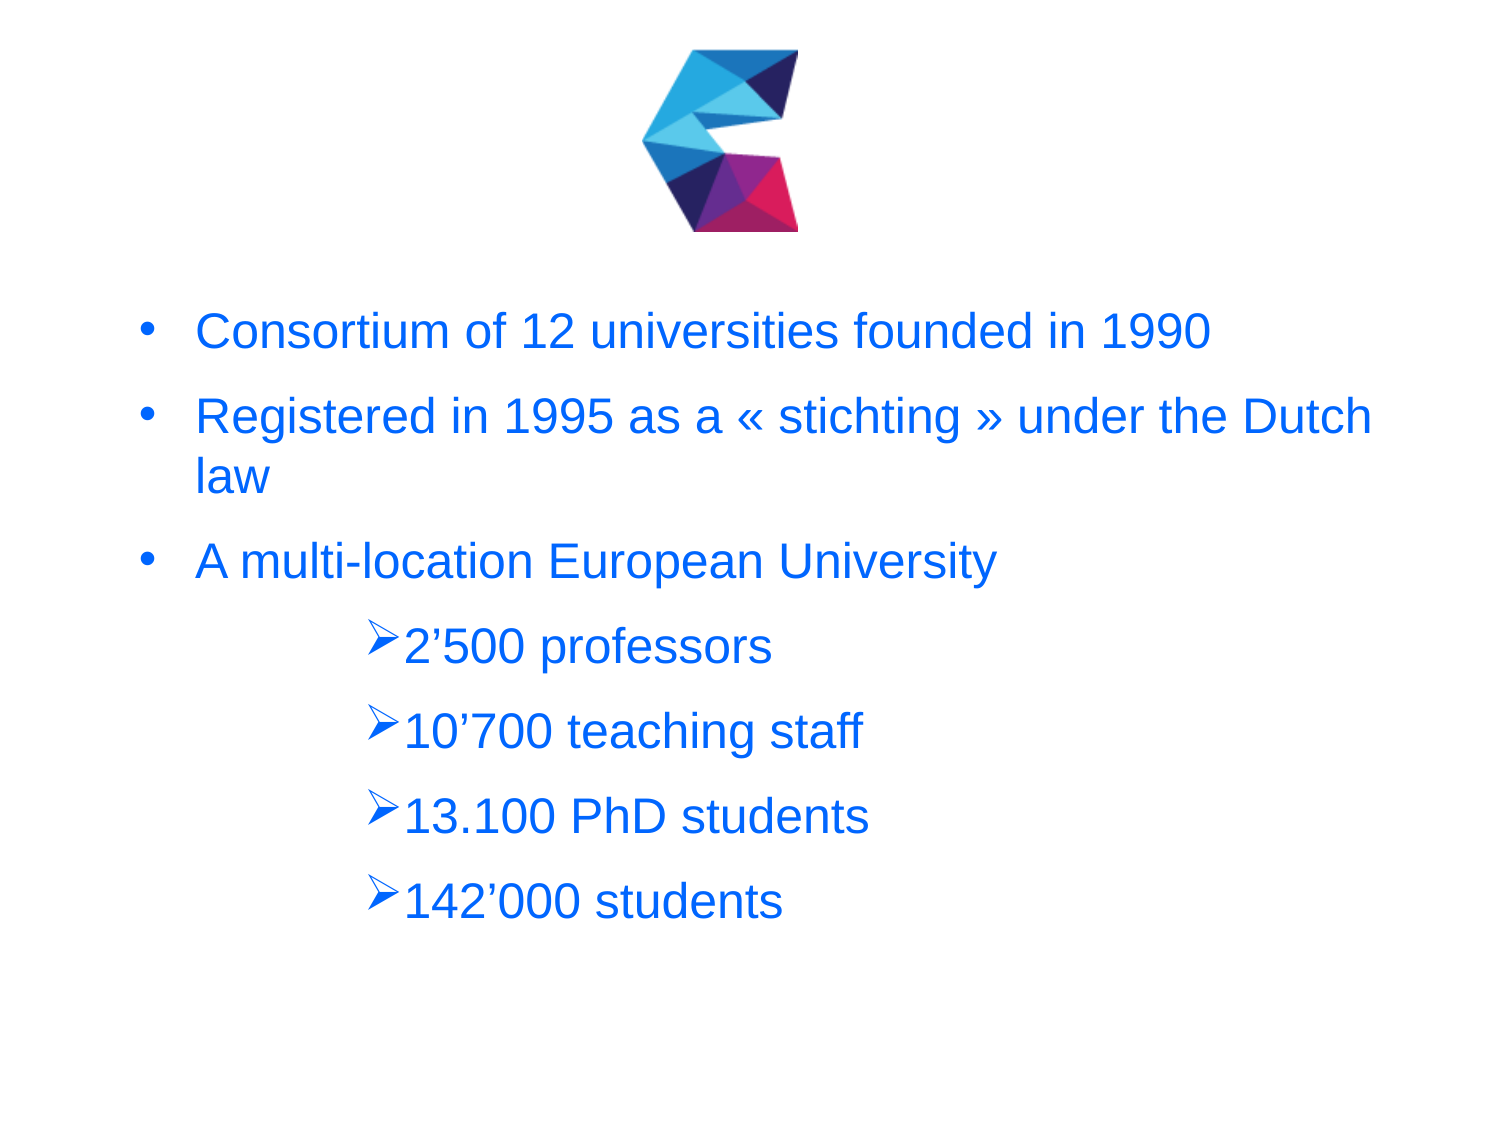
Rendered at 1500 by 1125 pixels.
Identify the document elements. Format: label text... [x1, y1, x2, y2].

list Consortium of 12 universities founded in 1990 Registered in 1995 as a « stichting » under the Dutch law A multi-location European University 2’500 professors 10’700 teaching staff 13.100 PhD students 142’000 students [123, 290, 1471, 1076]
picture [642, 49, 798, 232]
